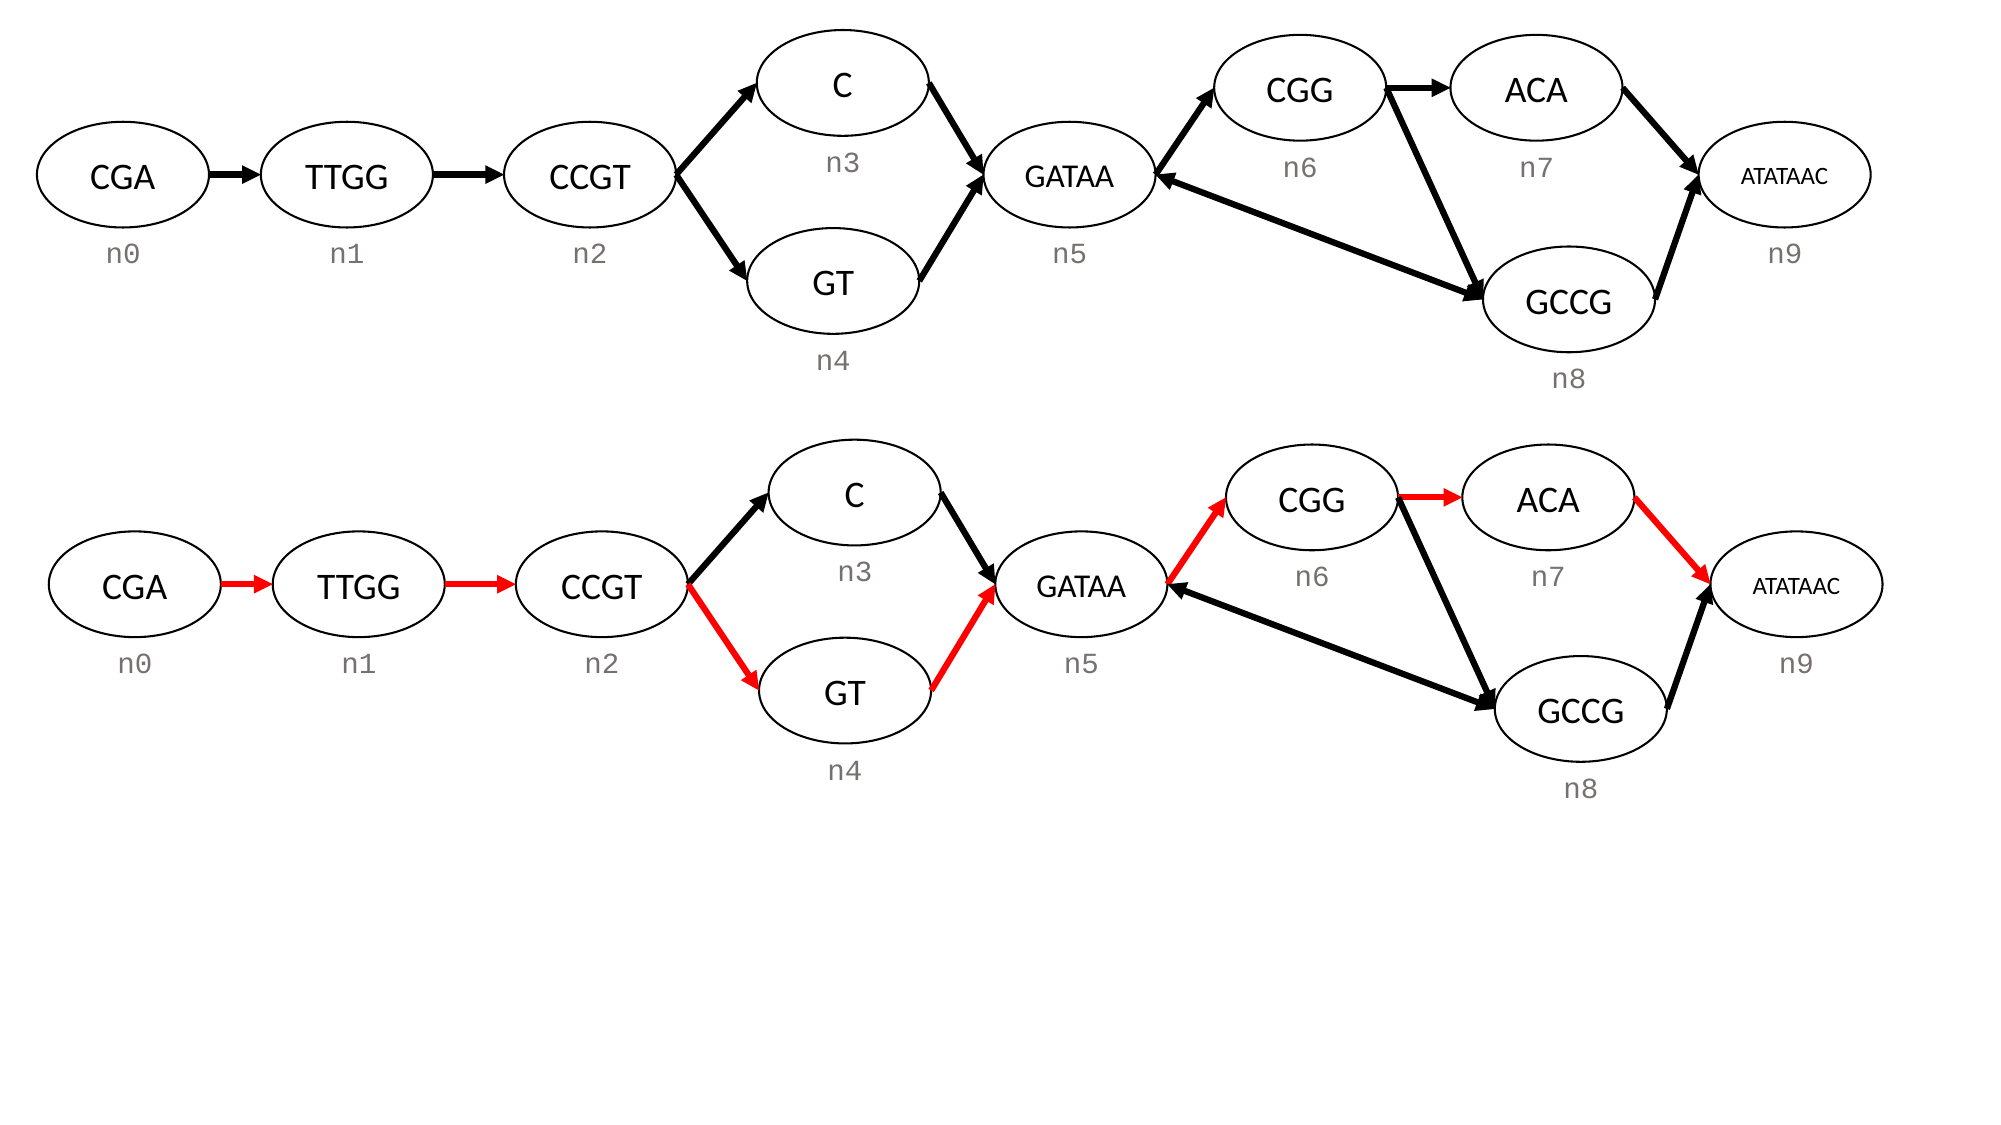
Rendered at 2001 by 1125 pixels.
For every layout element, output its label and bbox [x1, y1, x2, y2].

text_box [48, 439, 1883, 813]
text_box [36, 30, 1871, 403]
